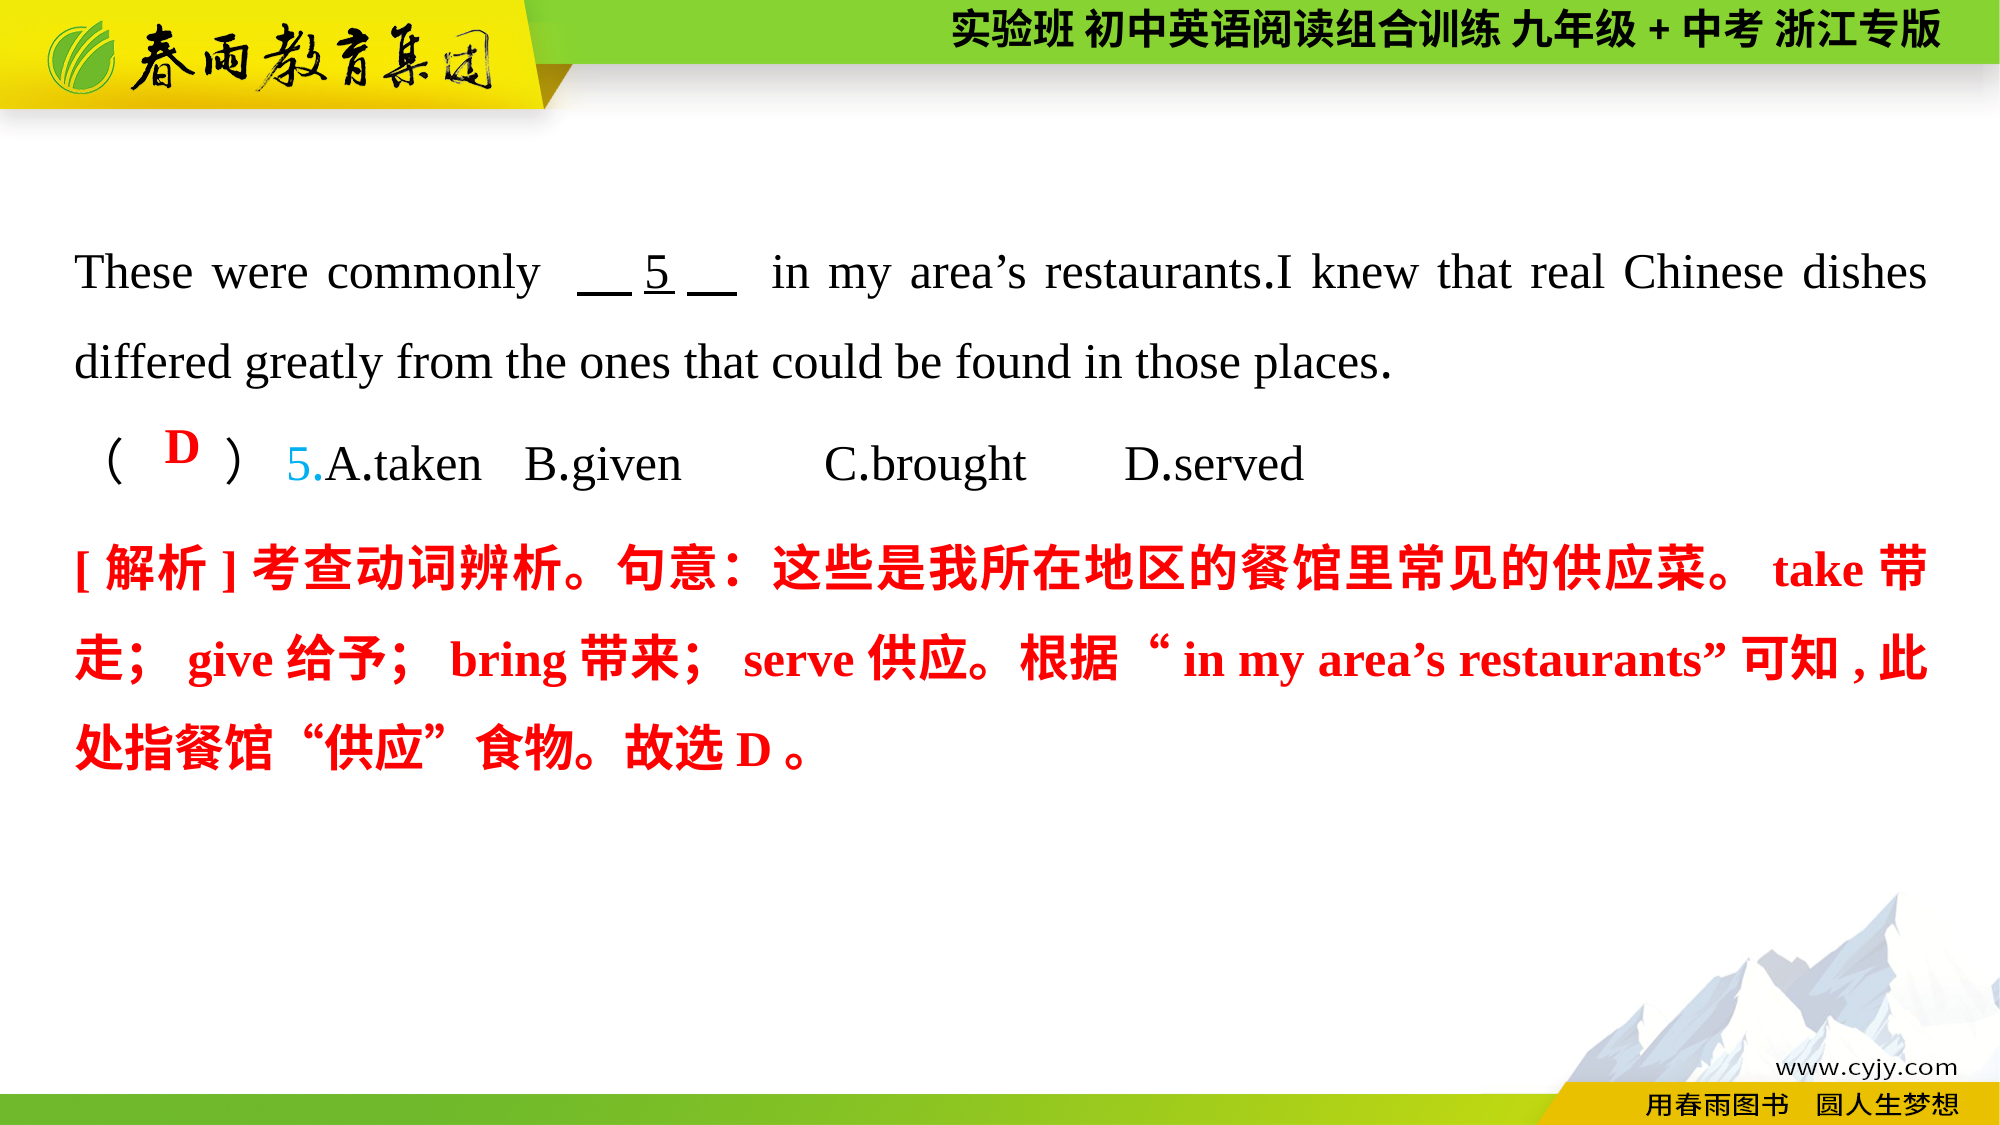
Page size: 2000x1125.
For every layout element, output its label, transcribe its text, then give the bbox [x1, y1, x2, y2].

picture [0, 0, 2000, 1125]
text_box D [149, 405, 216, 481]
list These were commonly 5 in my area’s restaurants.I knew that real Chinese dishes differed greatly from the ones that could be found in those places. [59, 200, 1944, 392]
text_box （ ）5.A.taken B.given C.brought D.served [59, 392, 1944, 498]
text_box [解析]考查动词辨析。句意：这些是我所在地区的餐馆里常见的供应菜。take带走；give给予；bring带来；serve供应。根据“in my area’s restaurants”可知,此处指餐馆“供应”食物。故选D。 [59, 499, 1944, 785]
